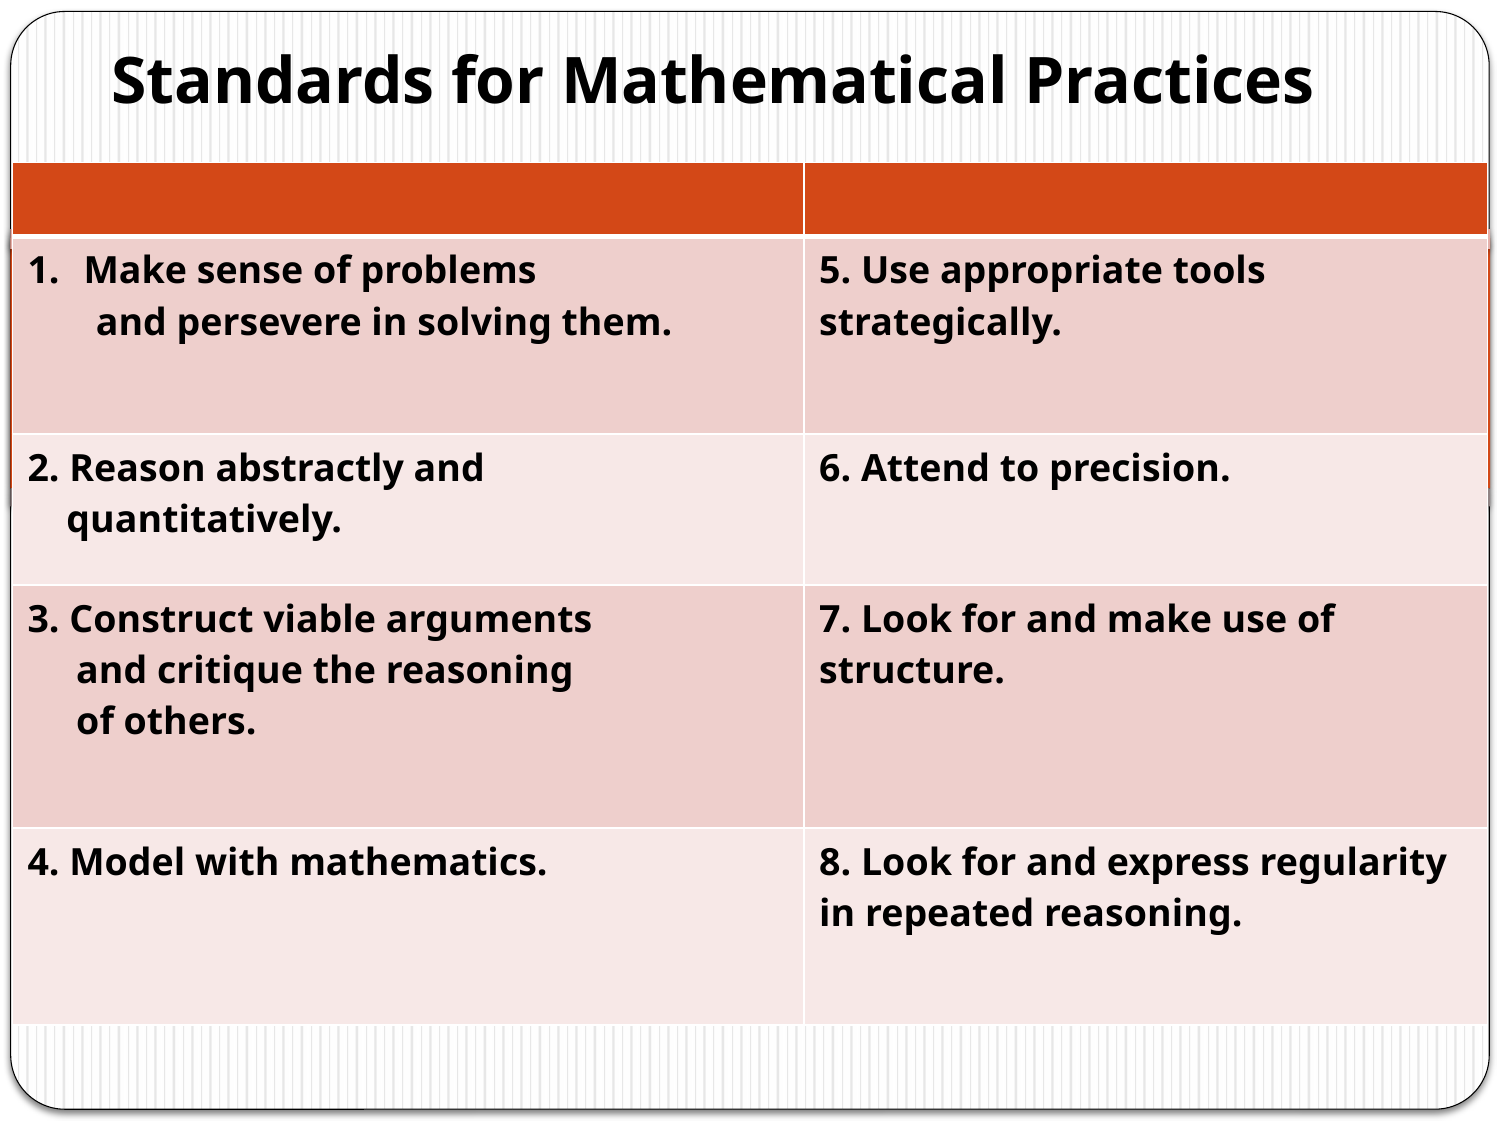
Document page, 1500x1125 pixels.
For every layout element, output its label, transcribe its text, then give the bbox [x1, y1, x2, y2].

title Standards for Mathematical Practices [75, 24, 1350, 138]
table_cell Make sense of problems and persevere in solving them. [13, 239, 803, 433]
table_cell 8. Look for and express regularity in repeated reasoning. [805, 829, 1487, 1024]
table_cell 2. Reason abstractly and quantitatively. [13, 435, 803, 584]
table_header [13, 163, 803, 234]
table_cell 6. Attend to precision. [805, 435, 1487, 584]
table_cell 4. Model with mathematics. [13, 829, 803, 1024]
table_cell 5. Use appropriate tools strategically. [805, 239, 1487, 433]
table_header [805, 163, 1487, 234]
table_cell 3. Construct viable arguments and critique the reasoning of others. [13, 586, 803, 827]
table_cell 7. Look for and make use of structure. [805, 586, 1487, 827]
